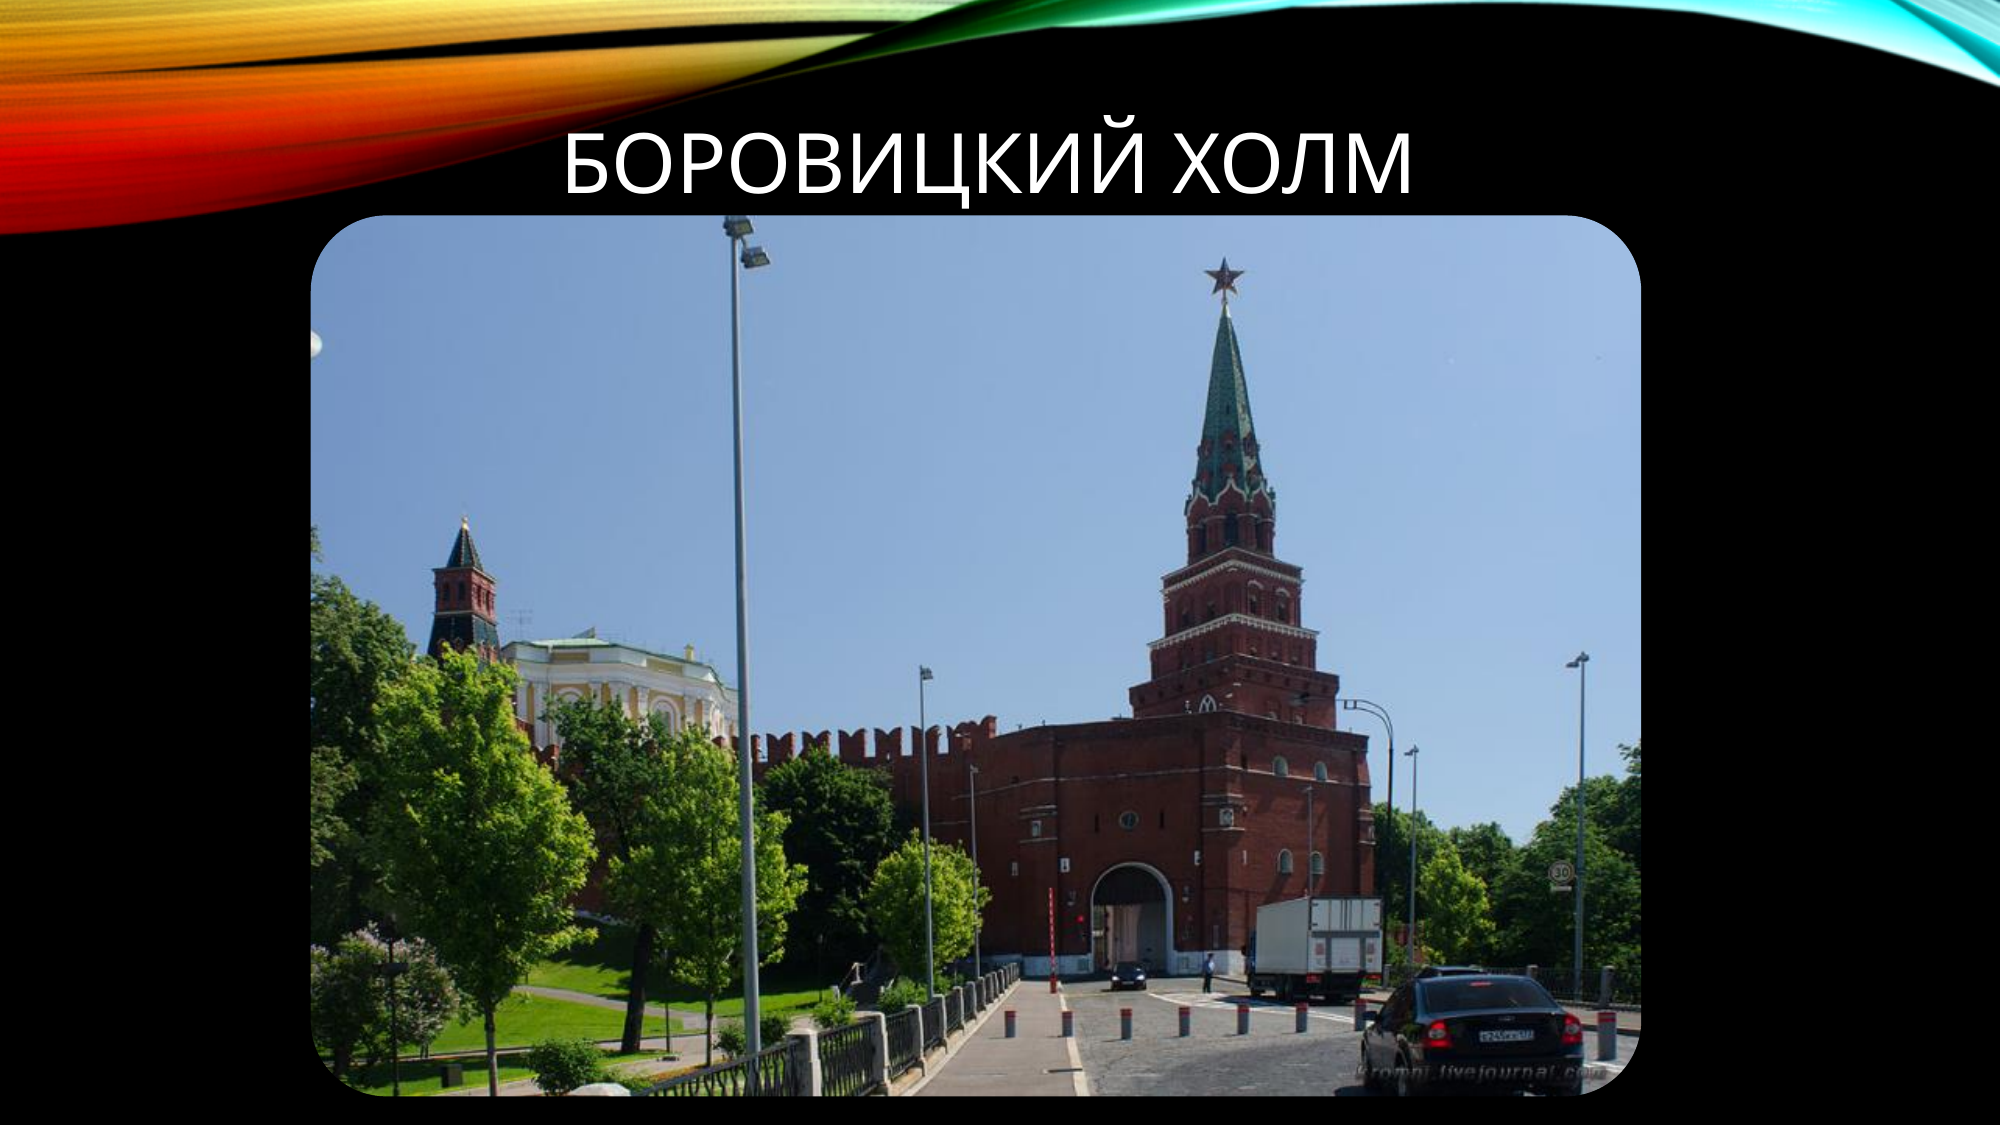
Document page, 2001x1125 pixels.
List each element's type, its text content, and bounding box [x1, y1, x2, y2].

picture [0, 0, 2000, 237]
title Боровицкий холм [129, 72, 1848, 261]
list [310, 215, 1642, 1097]
